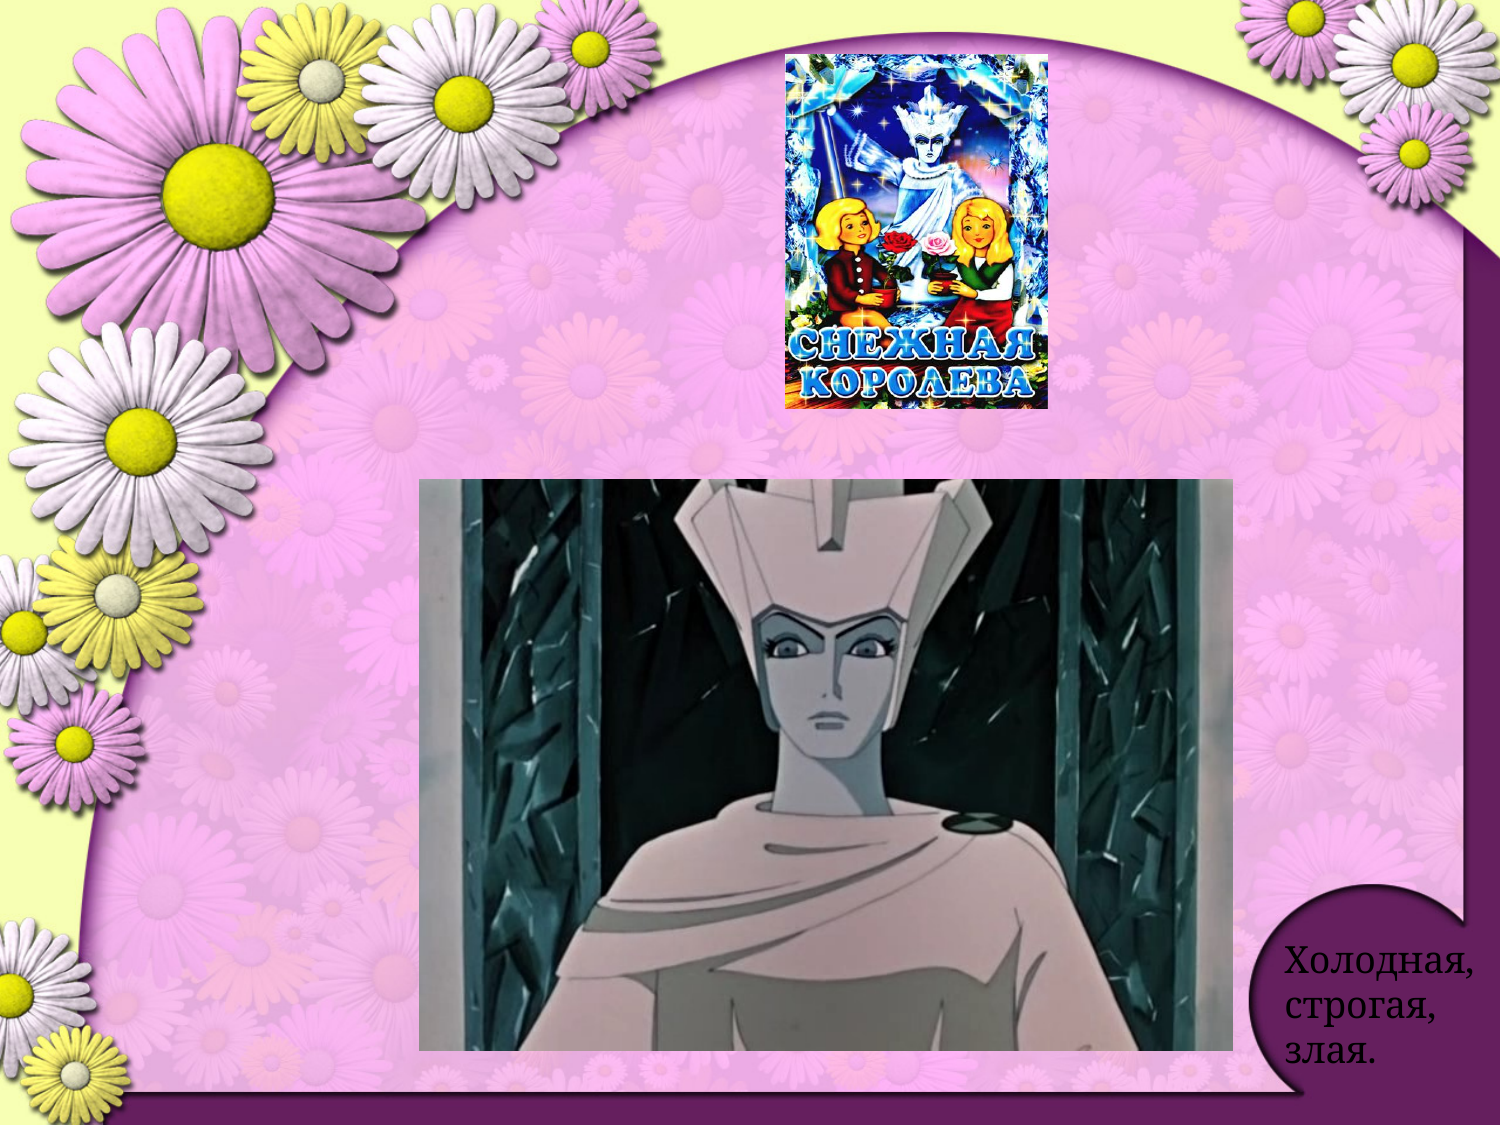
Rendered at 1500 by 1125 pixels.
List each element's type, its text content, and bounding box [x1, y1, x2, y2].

picture [0, 0, 1500, 1125]
text_box Холодная, строгая, злая. [1269, 928, 1500, 1079]
